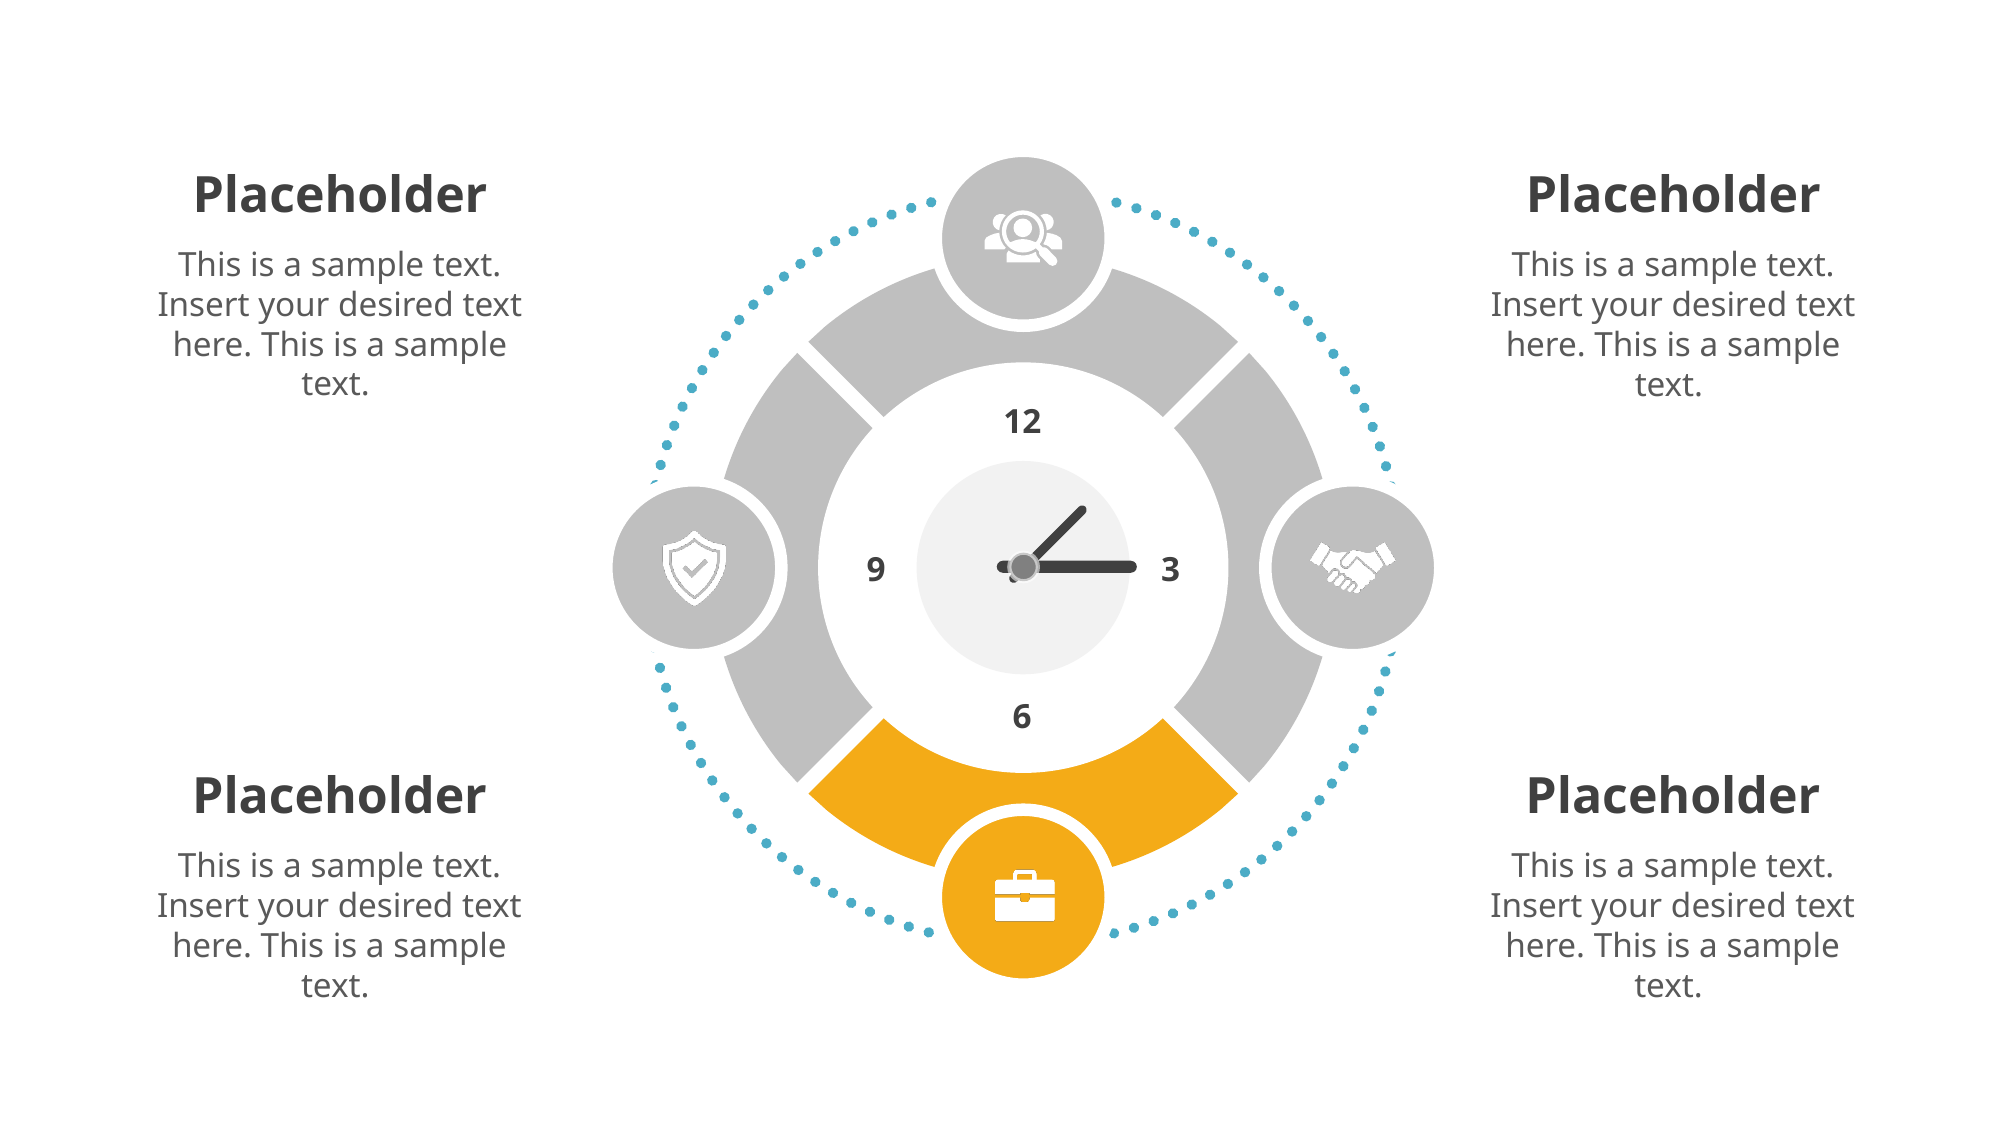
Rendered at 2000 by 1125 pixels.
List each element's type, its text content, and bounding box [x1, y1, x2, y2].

picture [987, 861, 1060, 933]
picture [1305, 520, 1401, 616]
text_box [835, 379, 1212, 756]
text_box [1165, 350, 1326, 785]
text_box [933, 807, 1113, 987]
text_box [933, 148, 1113, 328]
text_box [936, 477, 1114, 656]
text_box [604, 478, 784, 658]
text_box Placeholder [150, 763, 530, 824]
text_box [907, 449, 1142, 684]
text_box Placeholder [150, 161, 530, 222]
text_box 12 [988, 392, 1057, 447]
text_box This is a sample text. Insert your desired text here. This is a sample text. [150, 844, 530, 1004]
picture [649, 523, 739, 613]
text_box 6 [997, 692, 1047, 742]
text_box [653, 197, 1393, 938]
text_box [806, 265, 1241, 426]
text_box This is a sample text. Insert your desired text here. This is a sample text. [1483, 844, 1863, 1005]
text_box This is a sample text. Insert your desired text here. This is a sample text. [150, 242, 530, 403]
text_box Placeholder [1483, 763, 1863, 824]
text_box Placeholder [1484, 162, 1863, 223]
text_box 3 [1146, 540, 1195, 596]
text_box [1263, 478, 1443, 658]
text_box [806, 710, 1241, 870]
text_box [984, 210, 1063, 267]
text_box 9 [851, 540, 901, 596]
text_box This is a sample text. Insert your desired text here. This is a sample text. [1484, 243, 1863, 403]
text_box [720, 350, 881, 785]
